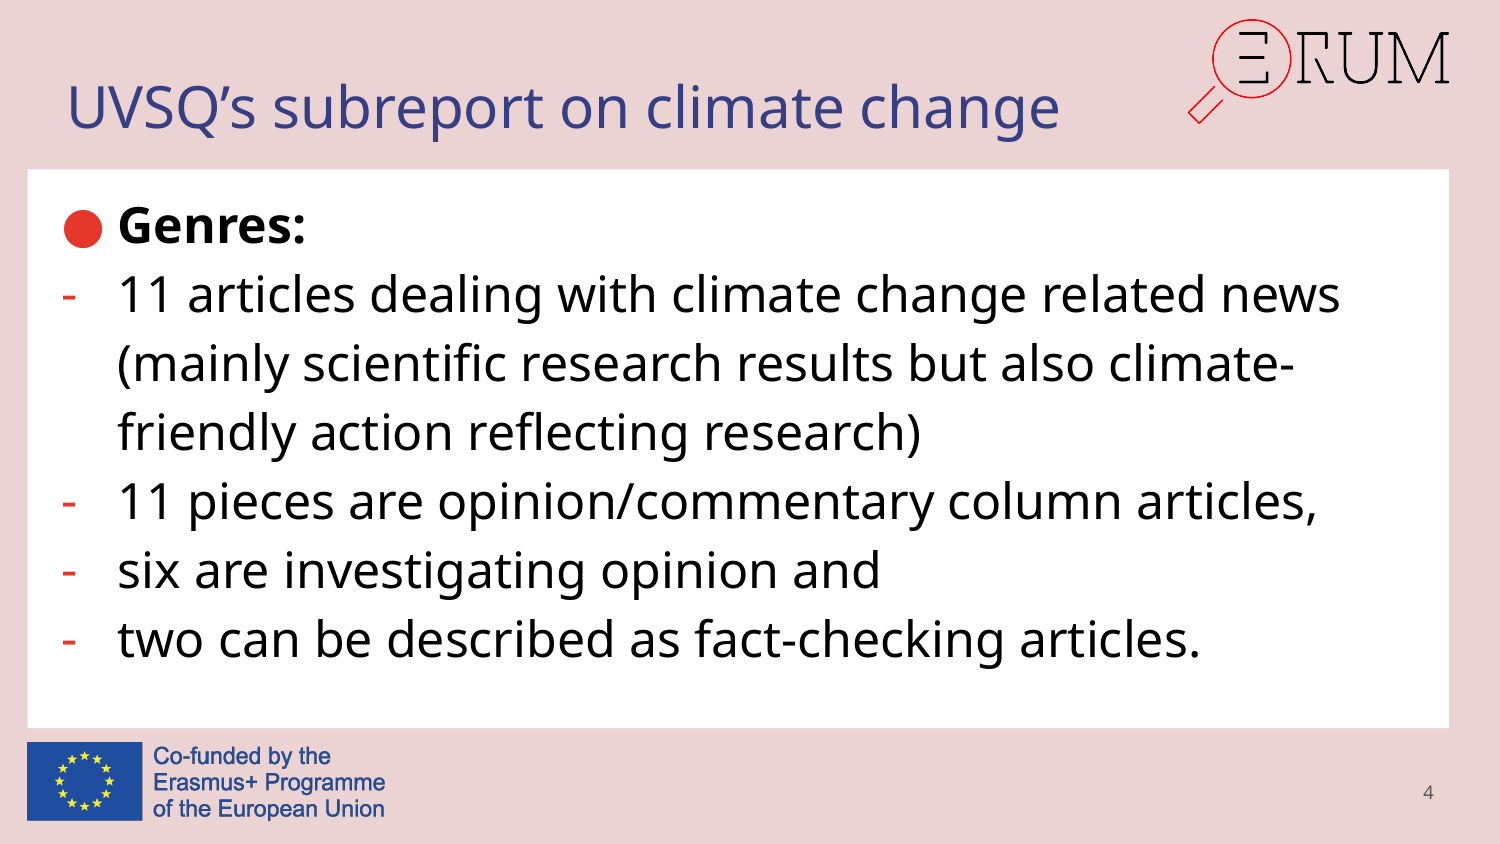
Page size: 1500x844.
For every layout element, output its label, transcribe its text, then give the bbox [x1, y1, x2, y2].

picture [27, 742, 385, 821]
title UVSQ’s subreport on climate change [51, 55, 1168, 150]
list Genres: 11 articles dealing with climate change related news (mainly scientific research results but also climate-friendly action reflecting research) 11 pieces are opinion/commentary column articles, six are investigating opinion and two can be described as fact-checking articles. [27, 169, 1449, 729]
picture [1136, 0, 1500, 137]
slide_number 4 [1358, 761, 1449, 826]
